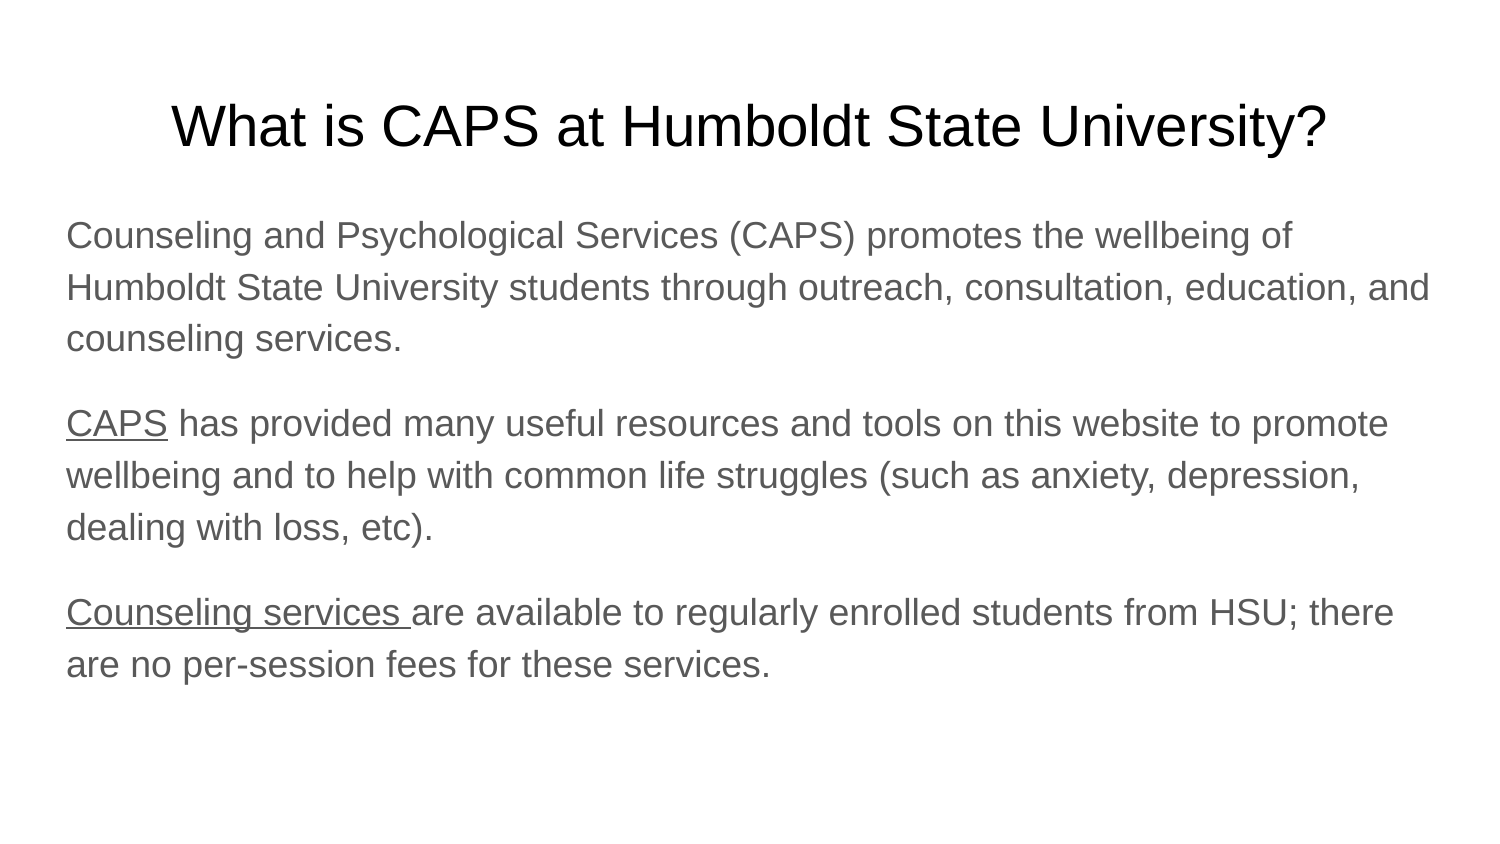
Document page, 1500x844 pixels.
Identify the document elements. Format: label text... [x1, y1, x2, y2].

title What is CAPS at Humboldt State University? [51, 72, 1449, 167]
list Counseling and Psychological Services (CAPS) promotes the wellbeing of Humboldt State University students through outreach, consultation, education, and counseling services. CAPS has provided many useful resources and tools on this website to promote wellbeing and to help with common life struggles (such as anxiety, depression, dealing with loss, etc). Counseling services are available to regularly enrolled students from HSU; there are no per-session fees for these services. [51, 189, 1449, 750]
